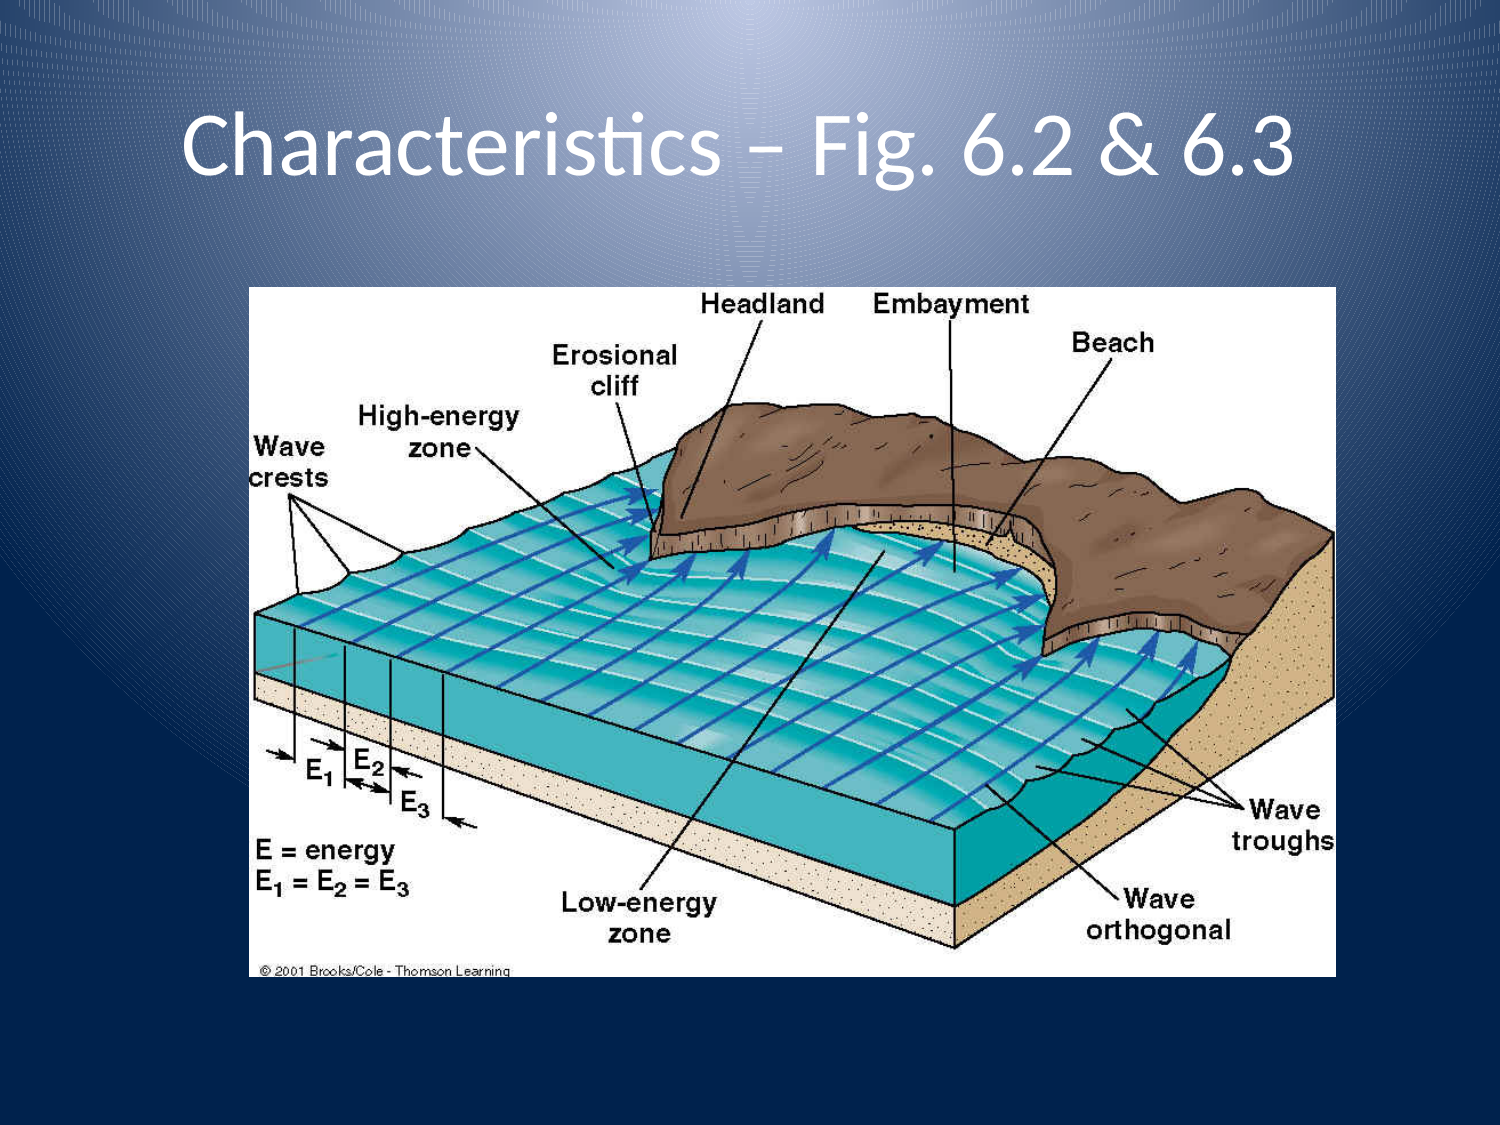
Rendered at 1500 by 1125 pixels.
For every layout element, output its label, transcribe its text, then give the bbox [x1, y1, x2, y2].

title Characteristics – Fig. 6.2 & 6.3 [75, 45, 1425, 233]
picture [249, 287, 1337, 977]
